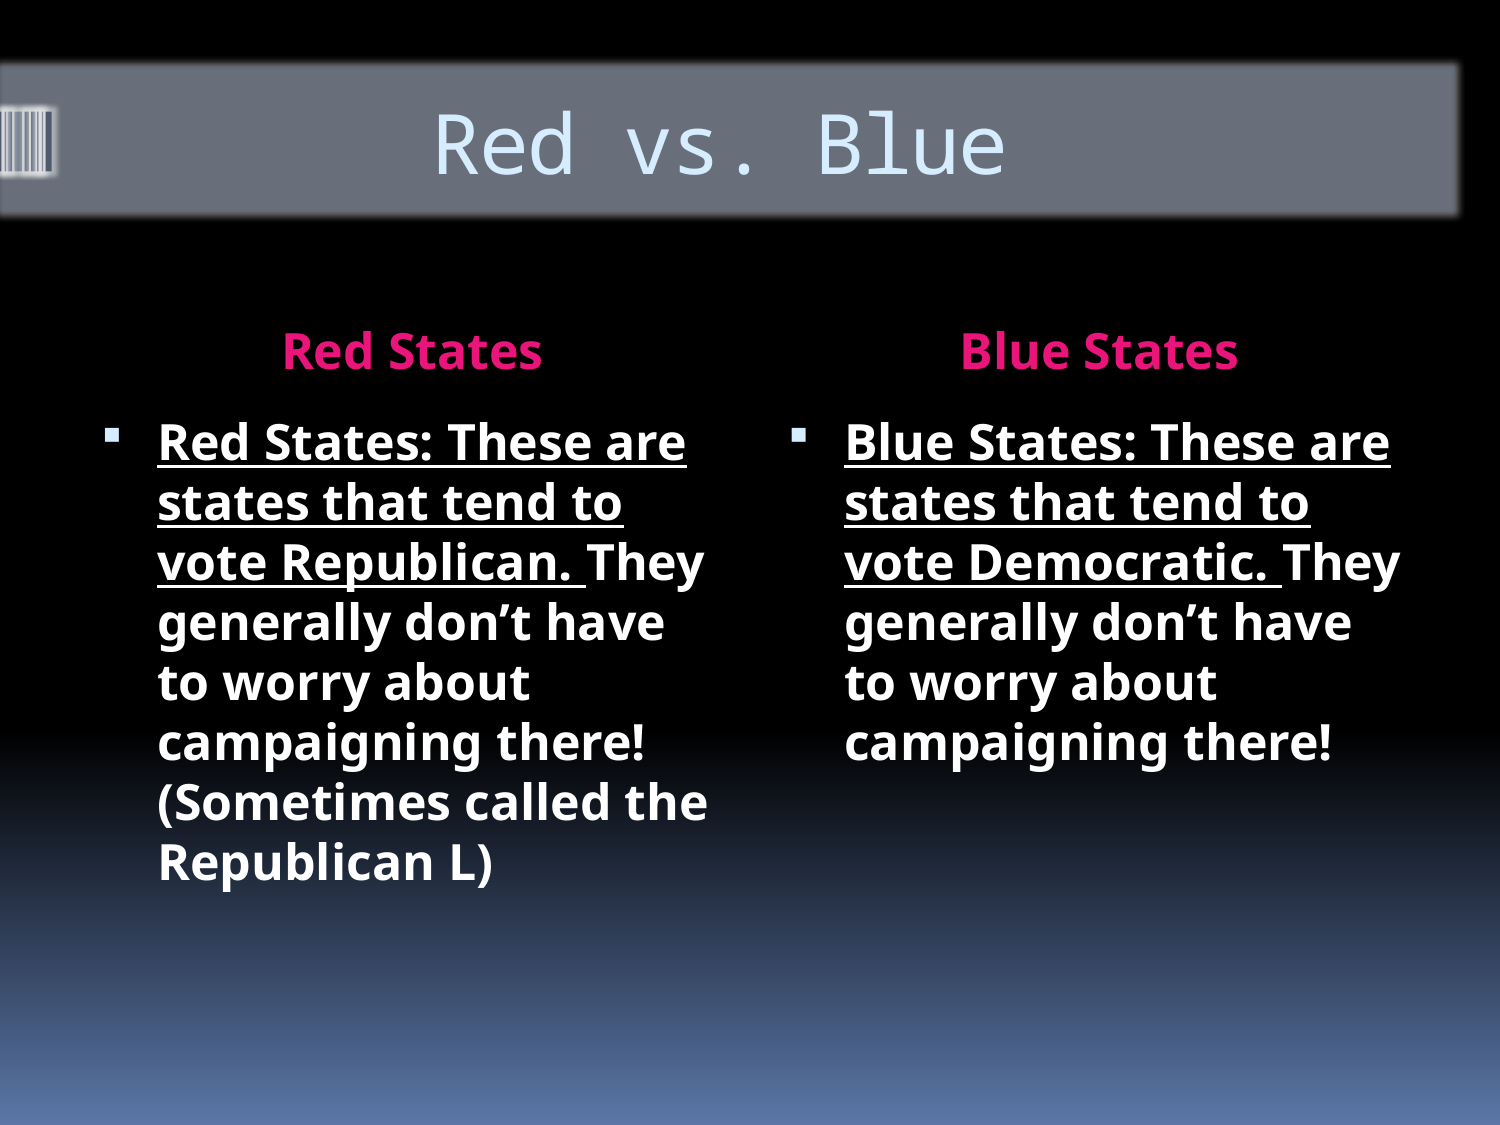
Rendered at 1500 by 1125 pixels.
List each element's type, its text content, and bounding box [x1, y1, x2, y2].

list Red States [75, 296, 738, 402]
title Red vs. Blue [82, 83, 1358, 234]
list Blue States: These are states that tend to vote Democratic. They generally don’t have to worry about campaigning there! [761, 403, 1425, 1053]
list Red States: These are states that tend to vote Republican. They generally don’t have to worry about campaigning there! (Sometimes called the Republican L) [75, 403, 738, 1053]
list Blue States [761, 296, 1425, 402]
